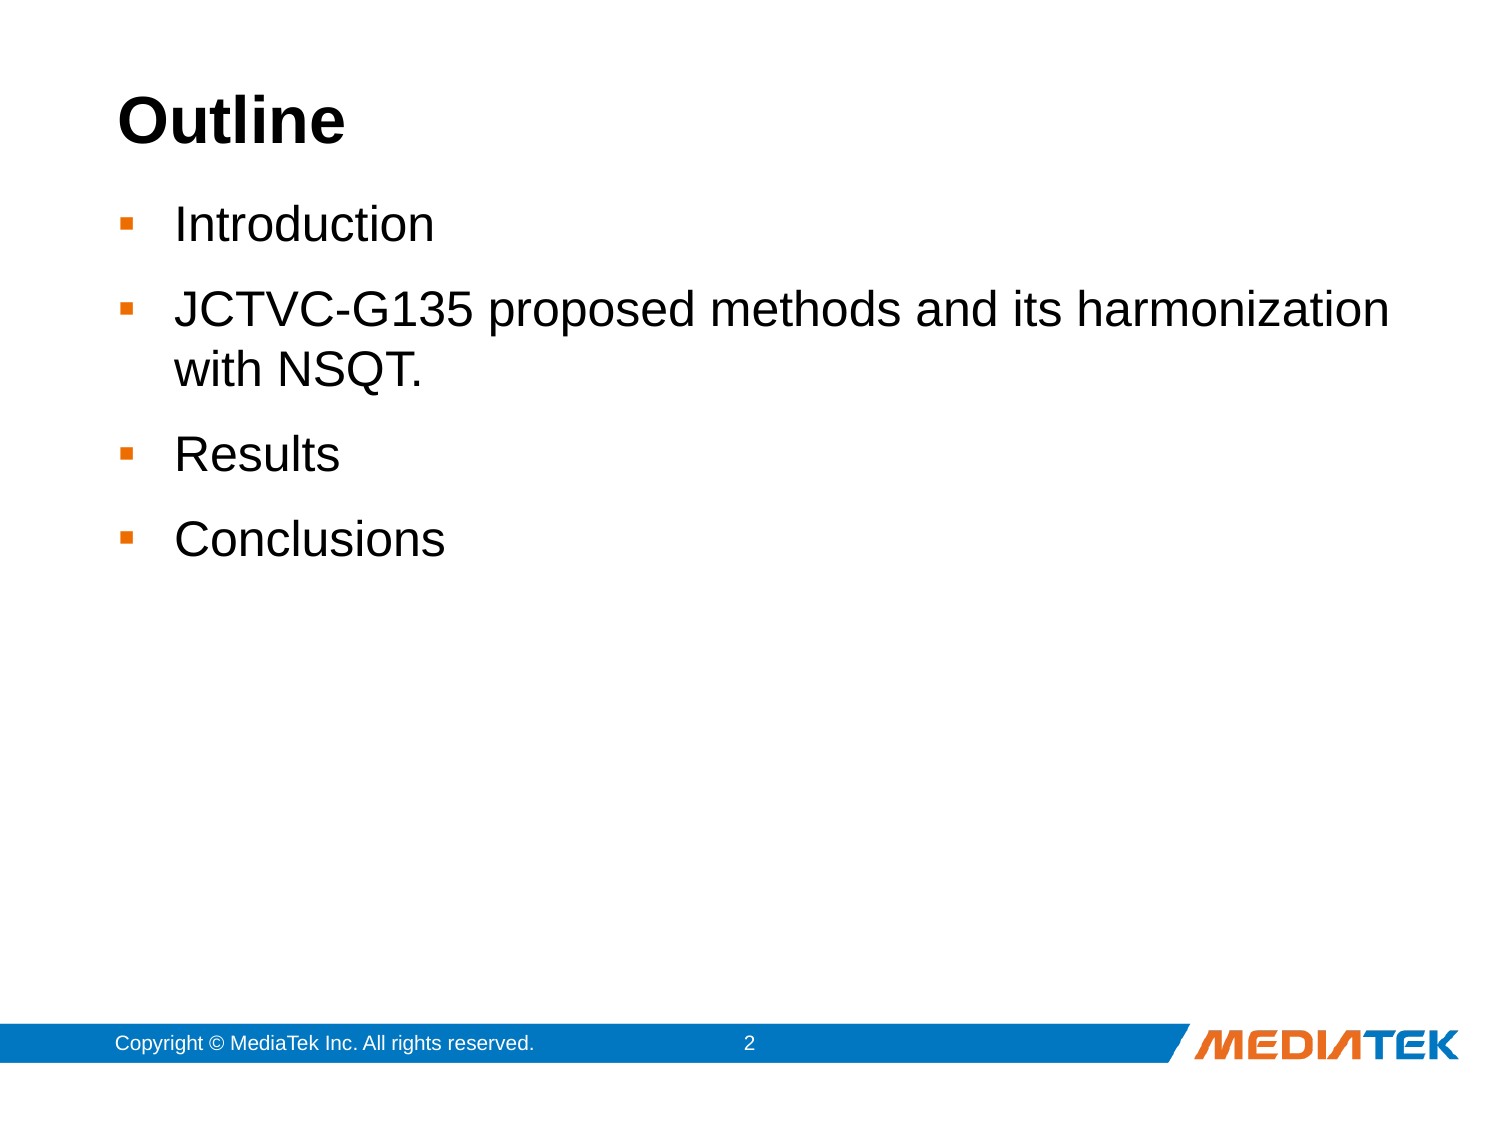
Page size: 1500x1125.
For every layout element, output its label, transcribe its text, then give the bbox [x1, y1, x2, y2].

picture [573, 1023, 711, 1063]
footer Copyright © MediaTek Inc. All rights reserved. [99, 1022, 573, 1090]
picture [0, 1023, 99, 1063]
picture [789, 1023, 1459, 1063]
slide_number 1 [711, 1022, 789, 1090]
list Introduction JCTVC-G135 proposed methods and its harmonization with NSQT. Results Conclusions [102, 184, 1425, 998]
title Outline [101, 62, 1425, 172]
